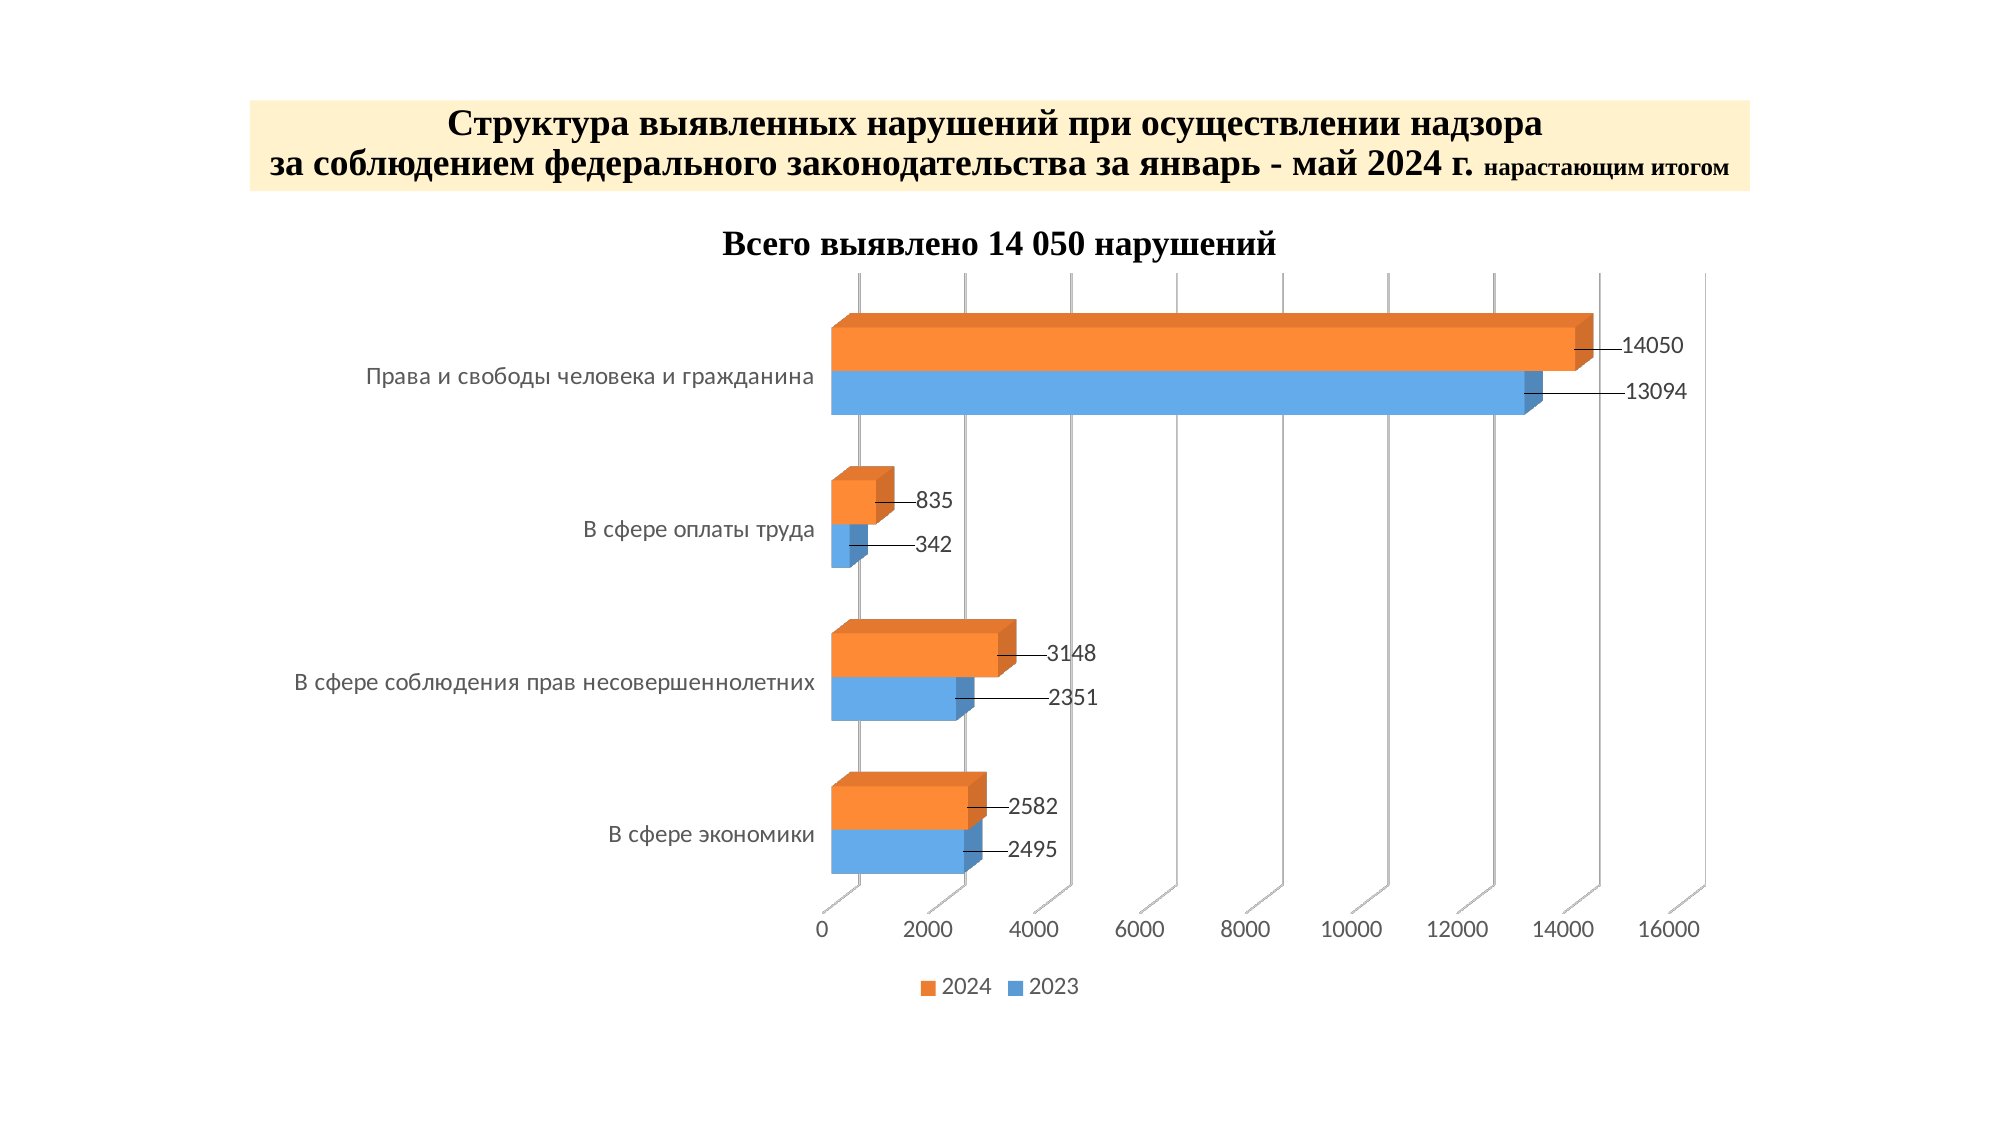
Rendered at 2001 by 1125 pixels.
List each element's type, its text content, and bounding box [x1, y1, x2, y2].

title Структура выявленных нарушений при осуществлении надзора за соблюдением федерального законодательства за январь - май 2024 г. нарастающим итогом [249, 100, 1750, 192]
chart [249, 258, 1750, 1007]
subtitle Всего выявлено 14 050 нарушений [249, 217, 1750, 258]
